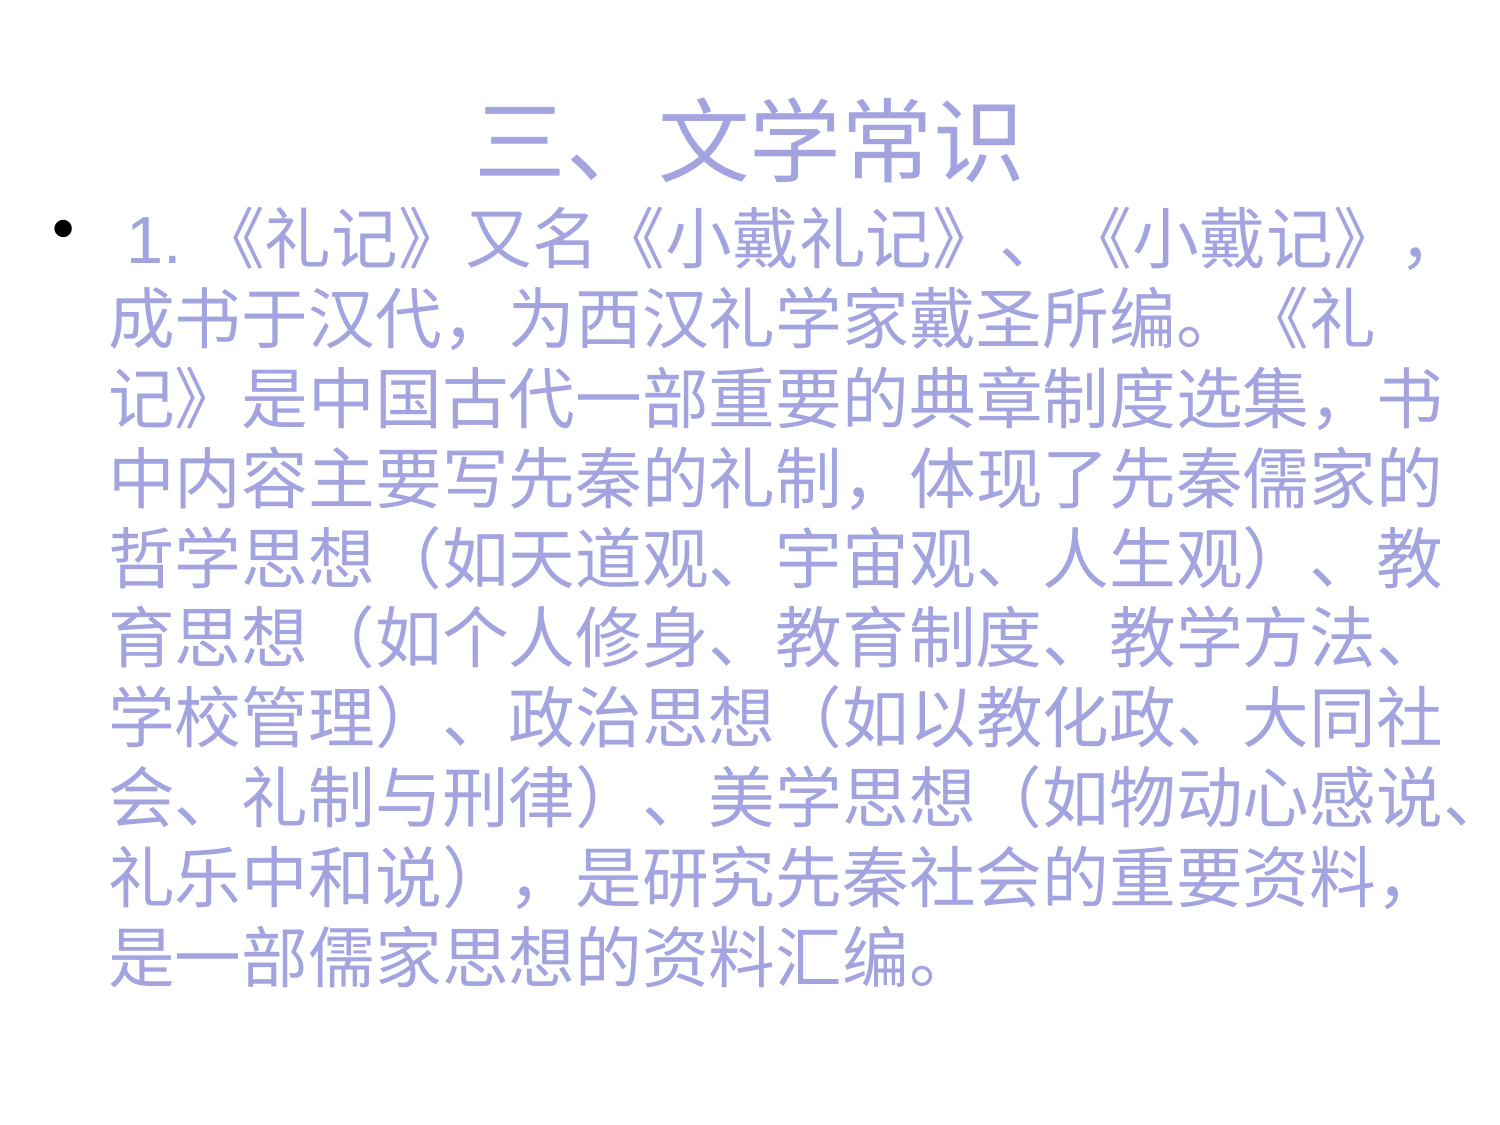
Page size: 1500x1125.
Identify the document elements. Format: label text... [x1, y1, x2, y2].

list 1.《礼记》又名《小戴礼记》、《小戴记》，成书于汉代，为西汉礼学家戴圣所编。《礼记》是中国古代一部重要的典章制度选集，书中内容主要写先秦的礼制，体现了先秦儒家的哲学思想（如天道观、宇宙观、人生观）、教育思想（如个人修身、教育制度、教学方法、学校管理）、政治思想（如以教化政、大同社会、礼制与刑律）、美学思想（如物动心感说、礼乐中和说），是研究先秦社会的重要资料，是一部儒家思想的资料汇编。 [37, 188, 1463, 1041]
title 三、文学常识 [74, 44, 1426, 188]
